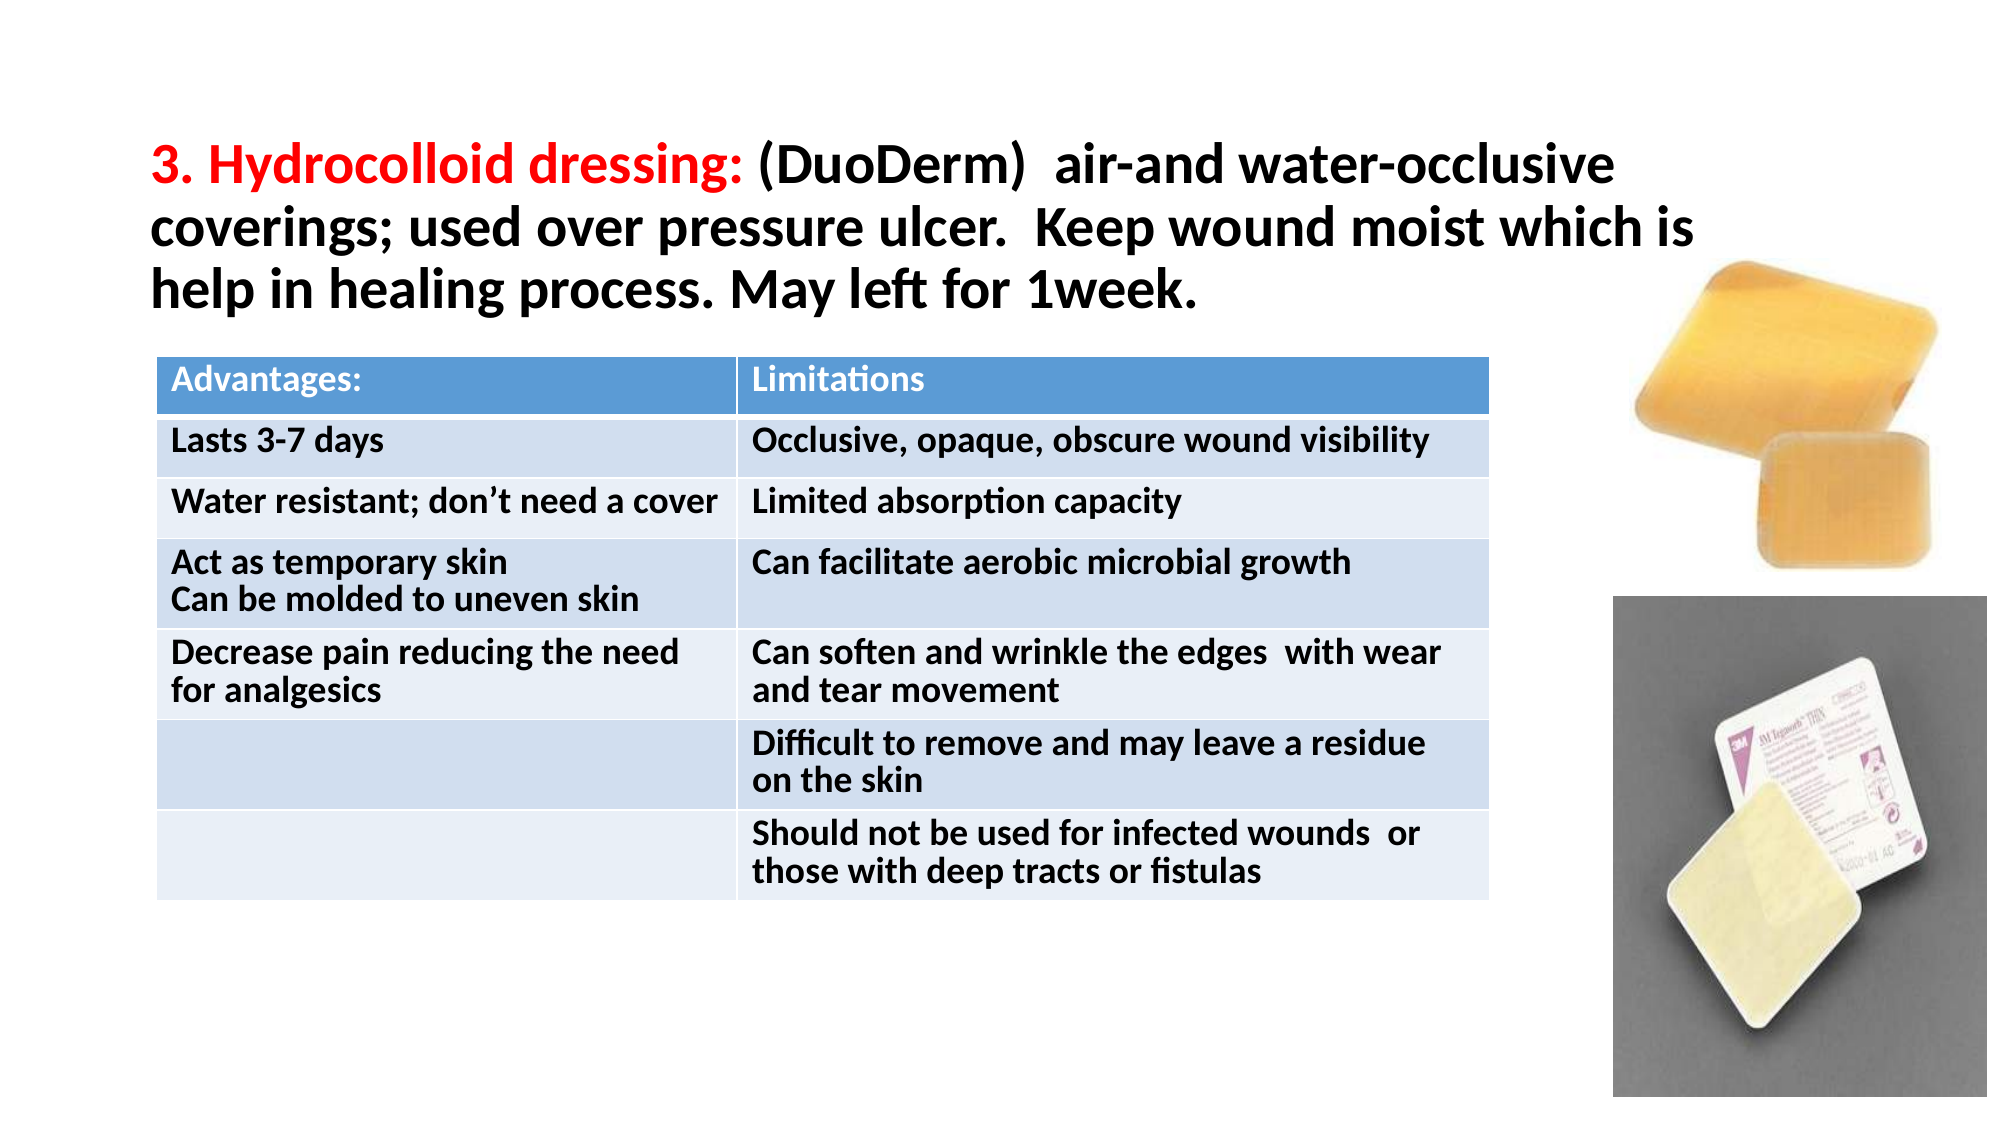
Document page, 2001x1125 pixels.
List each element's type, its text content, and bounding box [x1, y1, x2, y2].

table_cell Can facilitate aerobic microbial growth [738, 539, 1489, 628]
table_cell Occlusive, opaque, obscure wound visibility [738, 420, 1489, 477]
table_cell Act as temporary skin Can be molded to uneven skin [157, 539, 736, 628]
table_cell Can soften and wrinkle the edges with wear and tear movement [738, 630, 1489, 719]
table_cell [157, 811, 736, 900]
table_cell Decrease pain reducing the need for analgesics [157, 630, 736, 719]
table_cell [157, 720, 736, 809]
table_cell Difficult to remove and may leave a residue on the skin [738, 720, 1489, 809]
list 3. Hydrocolloid dressing: (DuoDerm) air-and water-occlusive coverings; used over pressure ulcer. Keep wound moist which is help in healing process. May left for 1week. [135, 125, 1723, 1097]
table_header Advantages: [157, 357, 736, 414]
table_cell Water resistant; don’t need a cover [157, 479, 736, 538]
picture [1629, 258, 1942, 572]
picture [1613, 596, 1987, 1097]
table_cell Limited absorption capacity [738, 479, 1489, 538]
table_header Limitations [738, 357, 1489, 414]
table_cell Should not be used for infected wounds or those with deep tracts or fistulas [738, 811, 1489, 900]
table_cell Lasts 3-7 days [157, 420, 736, 477]
